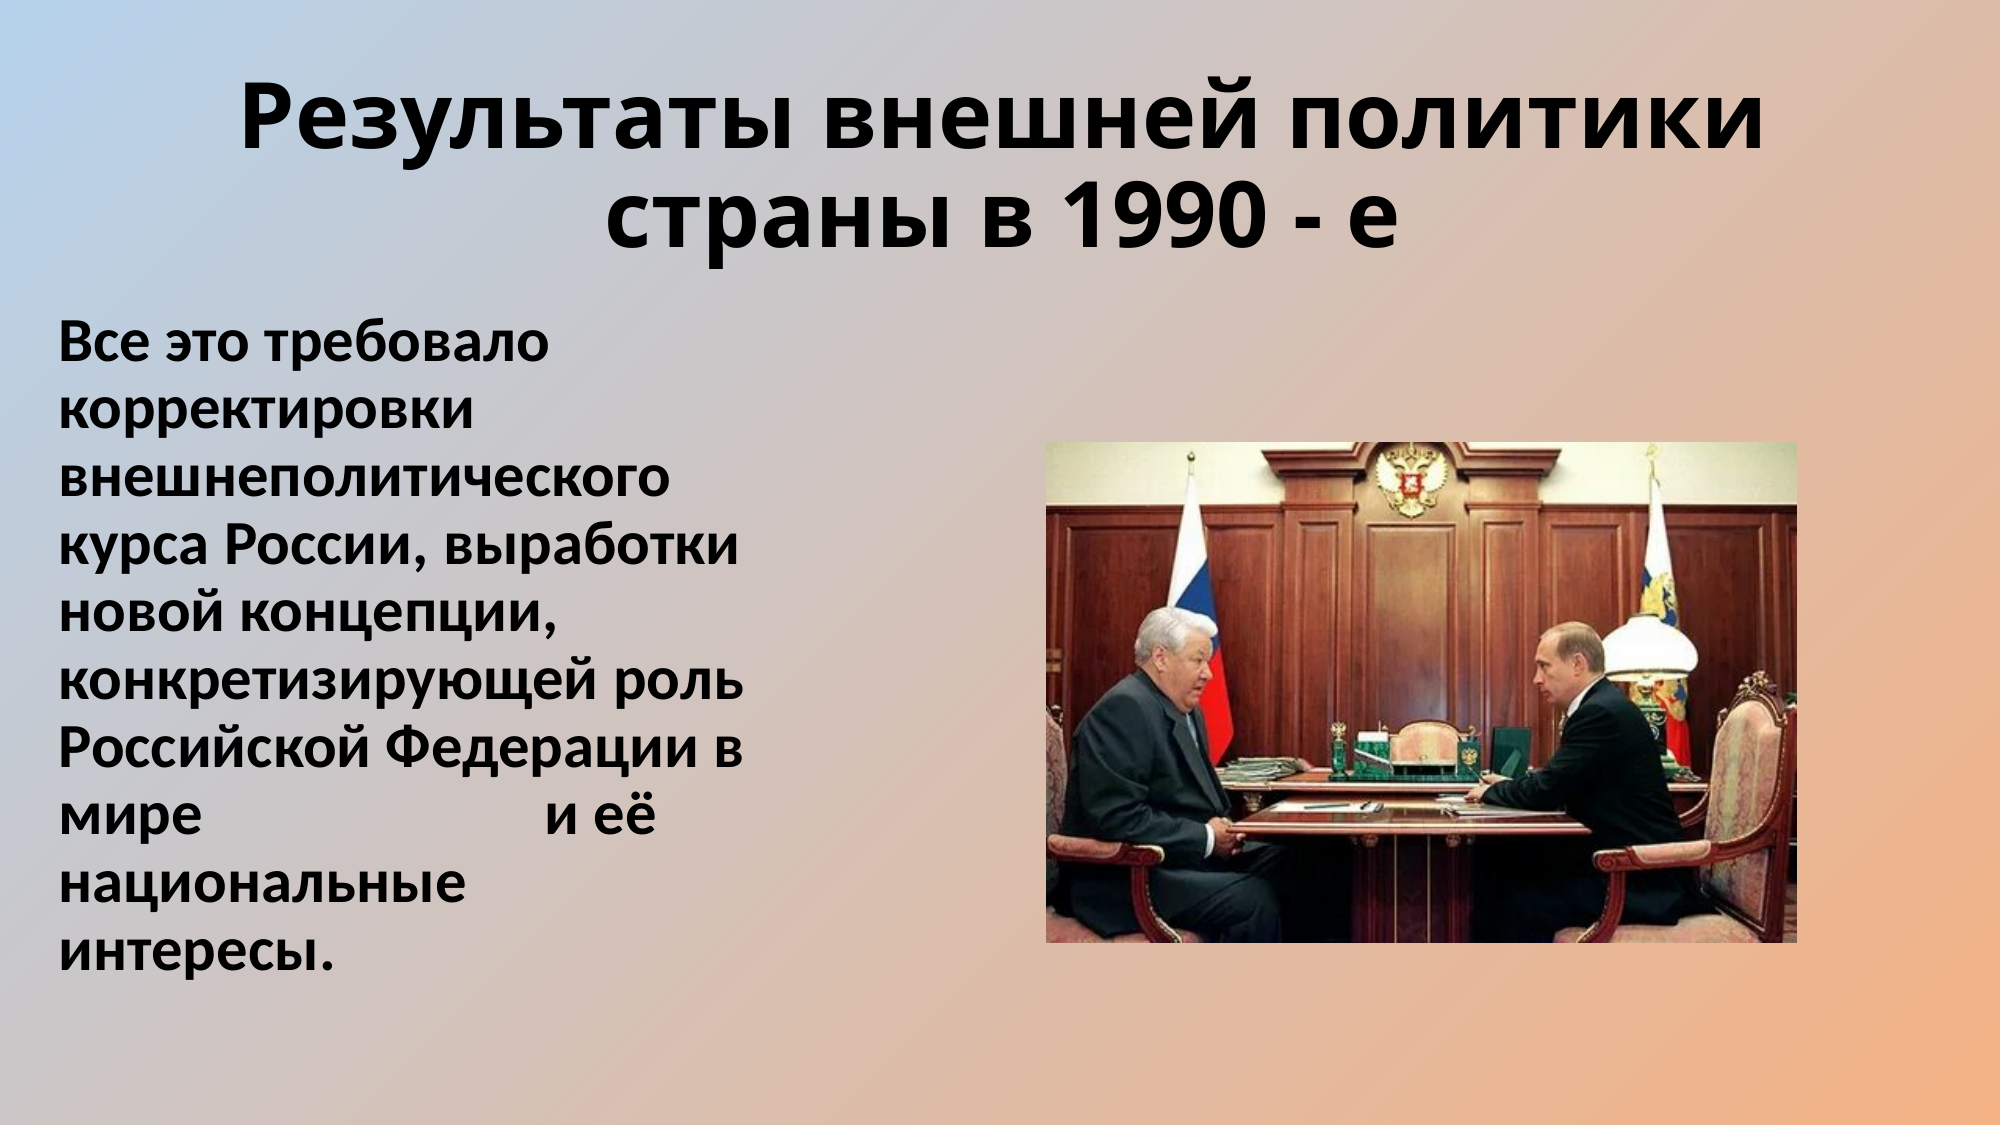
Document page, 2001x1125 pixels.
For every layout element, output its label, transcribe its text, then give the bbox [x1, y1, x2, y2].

picture [1046, 442, 1797, 943]
list Все это требовало корректировки внешнеполитического курса России, выработки новой концепции, конкретизирующей роль Российской Федерации в мире и её национальные интересы. [43, 299, 772, 1087]
title Результаты внешней политики страны в 1990 - е [43, 59, 1963, 278]
